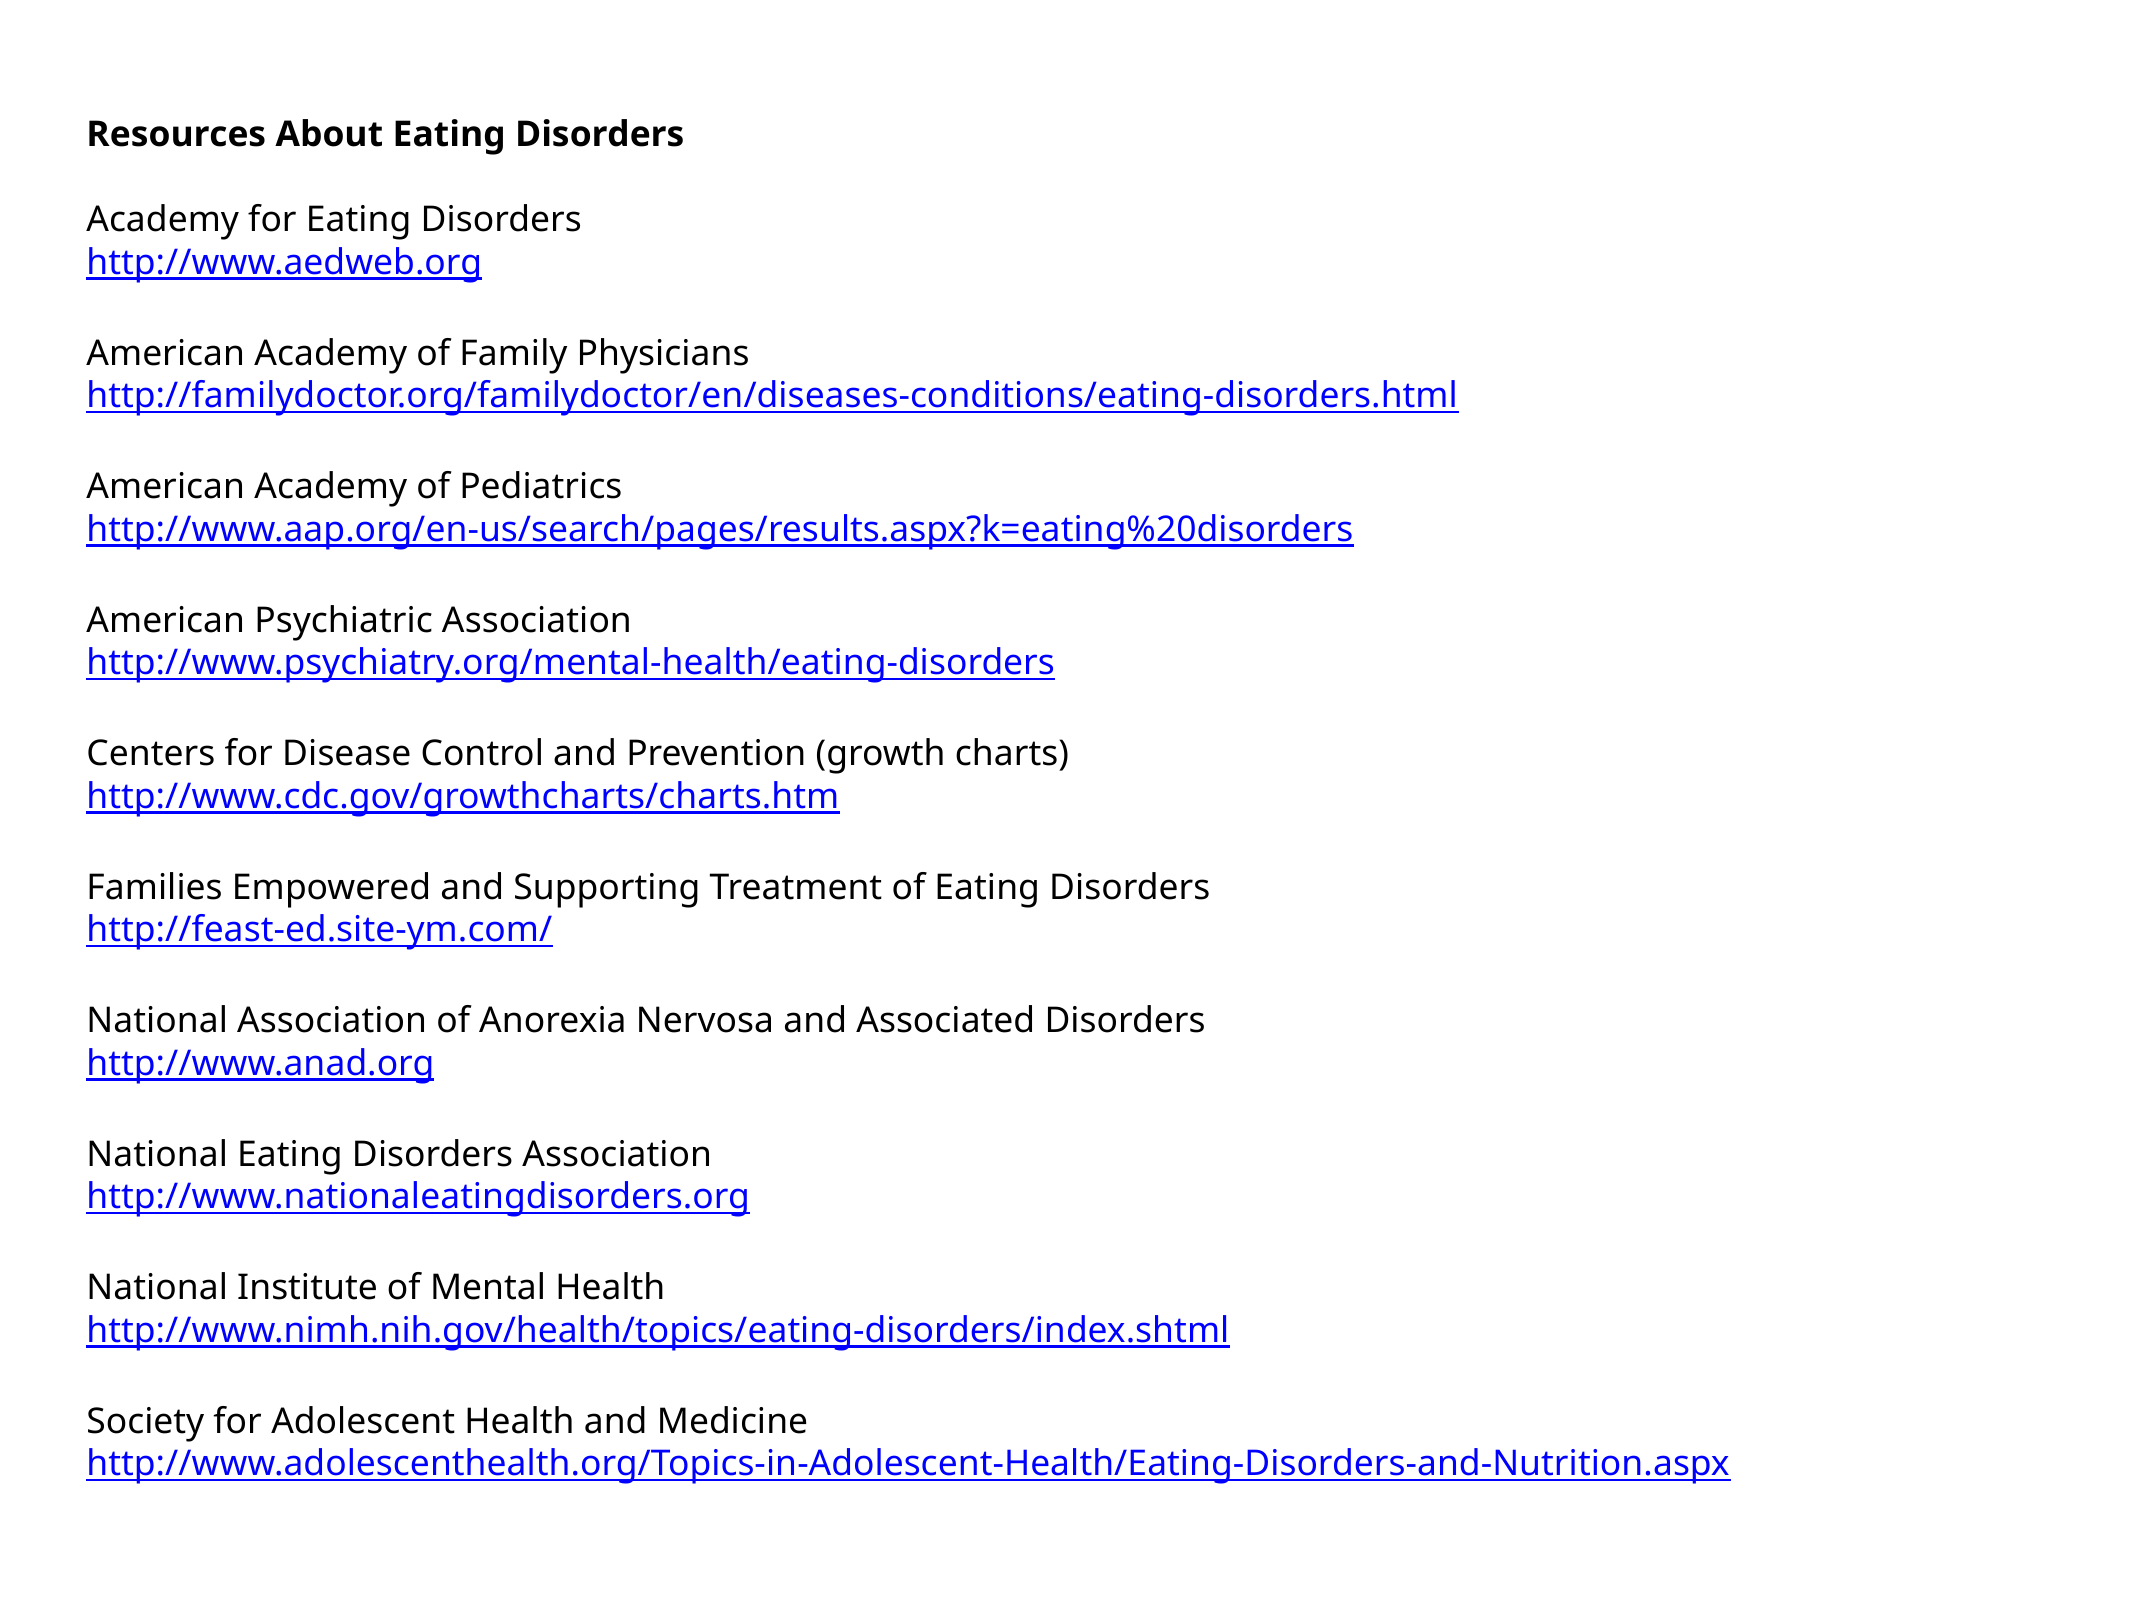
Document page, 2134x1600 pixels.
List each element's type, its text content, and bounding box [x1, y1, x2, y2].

text_box Resources About Eating Disorders Academy for Eating Disorders http://www.aedweb.org American Academy of Family Physicians http://familydoctor.org/familydoctor/en/diseases-conditions/eating-disorders.html American Academy of Pediatrics http://www.aap.org/en-us/search/pages/results.aspx?k=eating%20disorders American Psychiatric Association http://www.psychiatry.org/mental-health/eating-disorders Centers for Disease Control and Prevention (growth charts) http://www.cdc.gov/growthcharts/charts.htm Families Empowered and Supporting Treatment of Eating Disorders http://feast-ed.site-ym.com/ National Association of Anorexia Nervosa and Associated Disorders http://www.anad.org National Eating Disorders Association http://www.nationaleatingdisorders.org National Institute of Mental Health http://www.nimh.nih.gov/health/topics/eating-disorders/index.shtml Society for Adolescent Health and Medicine http://www.adolescenthealth.org/Topics-in-Adolescent-Health/Eating-Disorders-and-Nutrition.aspx [78, 102, 1740, 1498]
